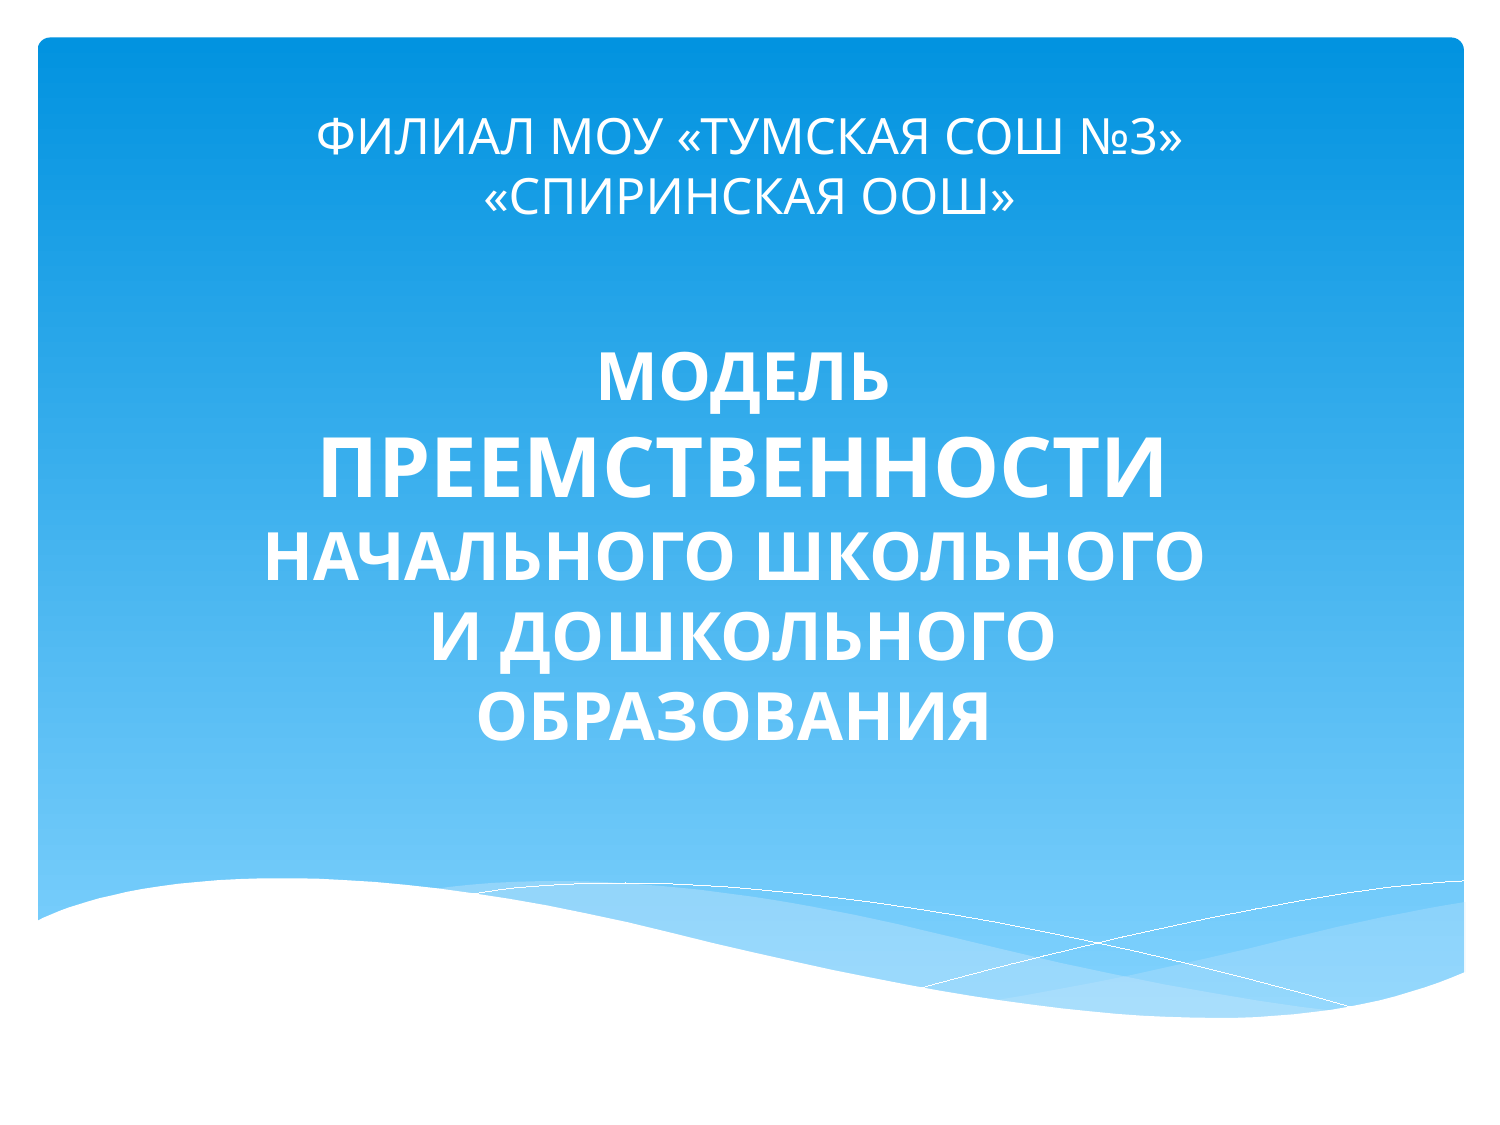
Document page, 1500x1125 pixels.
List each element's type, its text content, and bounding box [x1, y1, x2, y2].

title ФИЛИАЛ МОУ «ТУМСКАЯ СОШ №3» «СПИРИНСКАЯ ООШ» [112, 78, 1388, 232]
subtitle МОДЕЛЬ ПРЕЕМСТВЕННОСТИ НАЧАЛЬНОГО ШКОЛЬНОГО И ДОШКОЛЬНОГО ОБРАЗОВАНИЯ [218, 326, 1269, 823]
